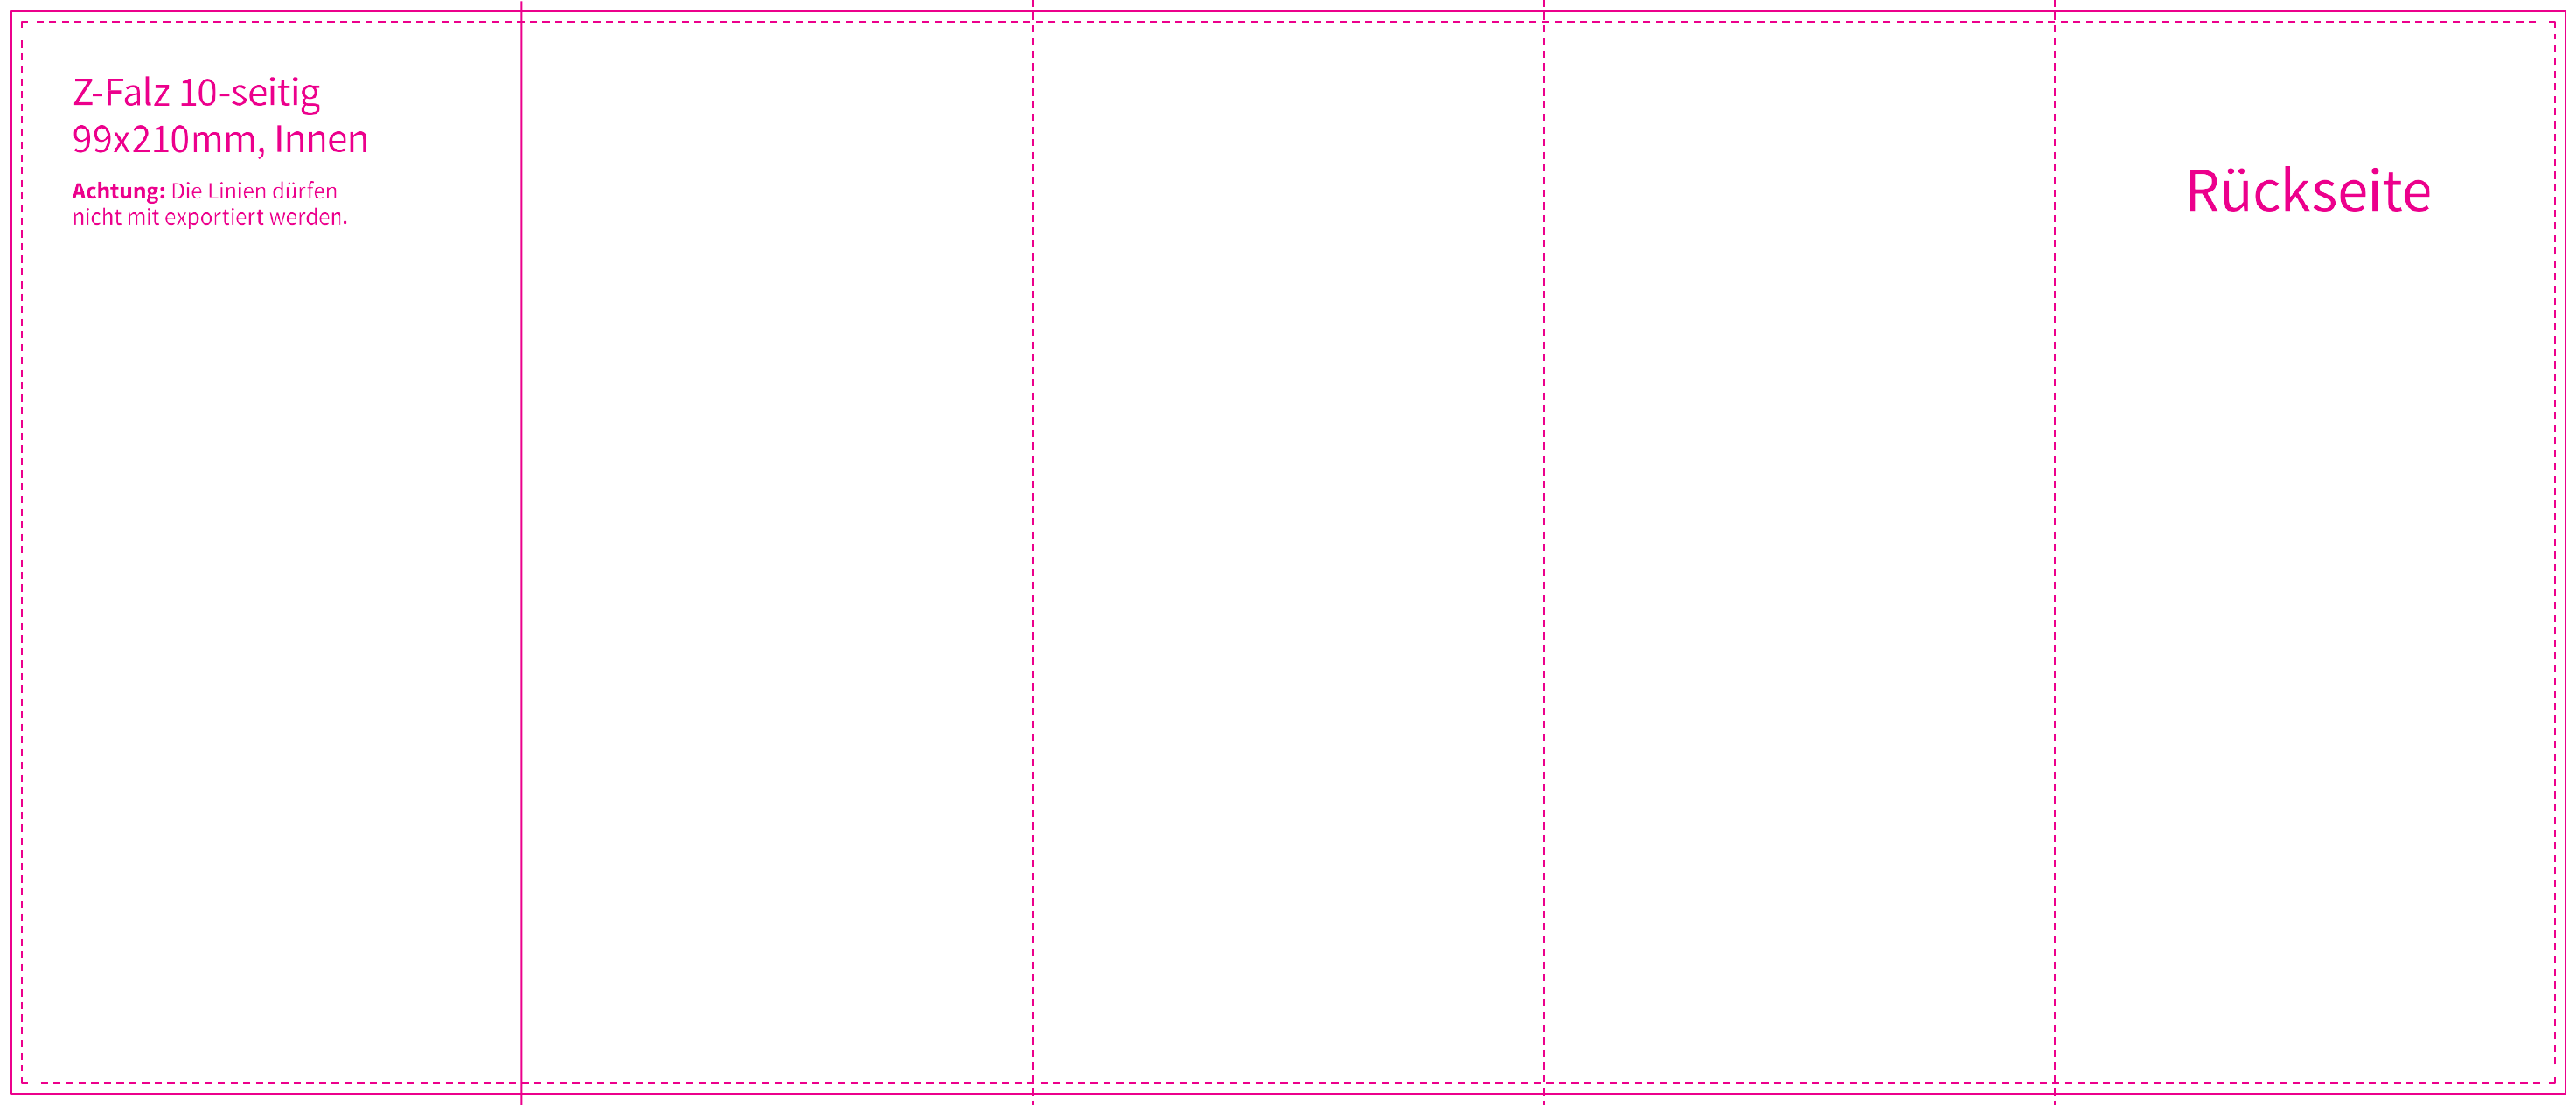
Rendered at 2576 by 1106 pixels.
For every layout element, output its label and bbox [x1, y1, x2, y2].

text_box [10, 0, 2567, 1106]
